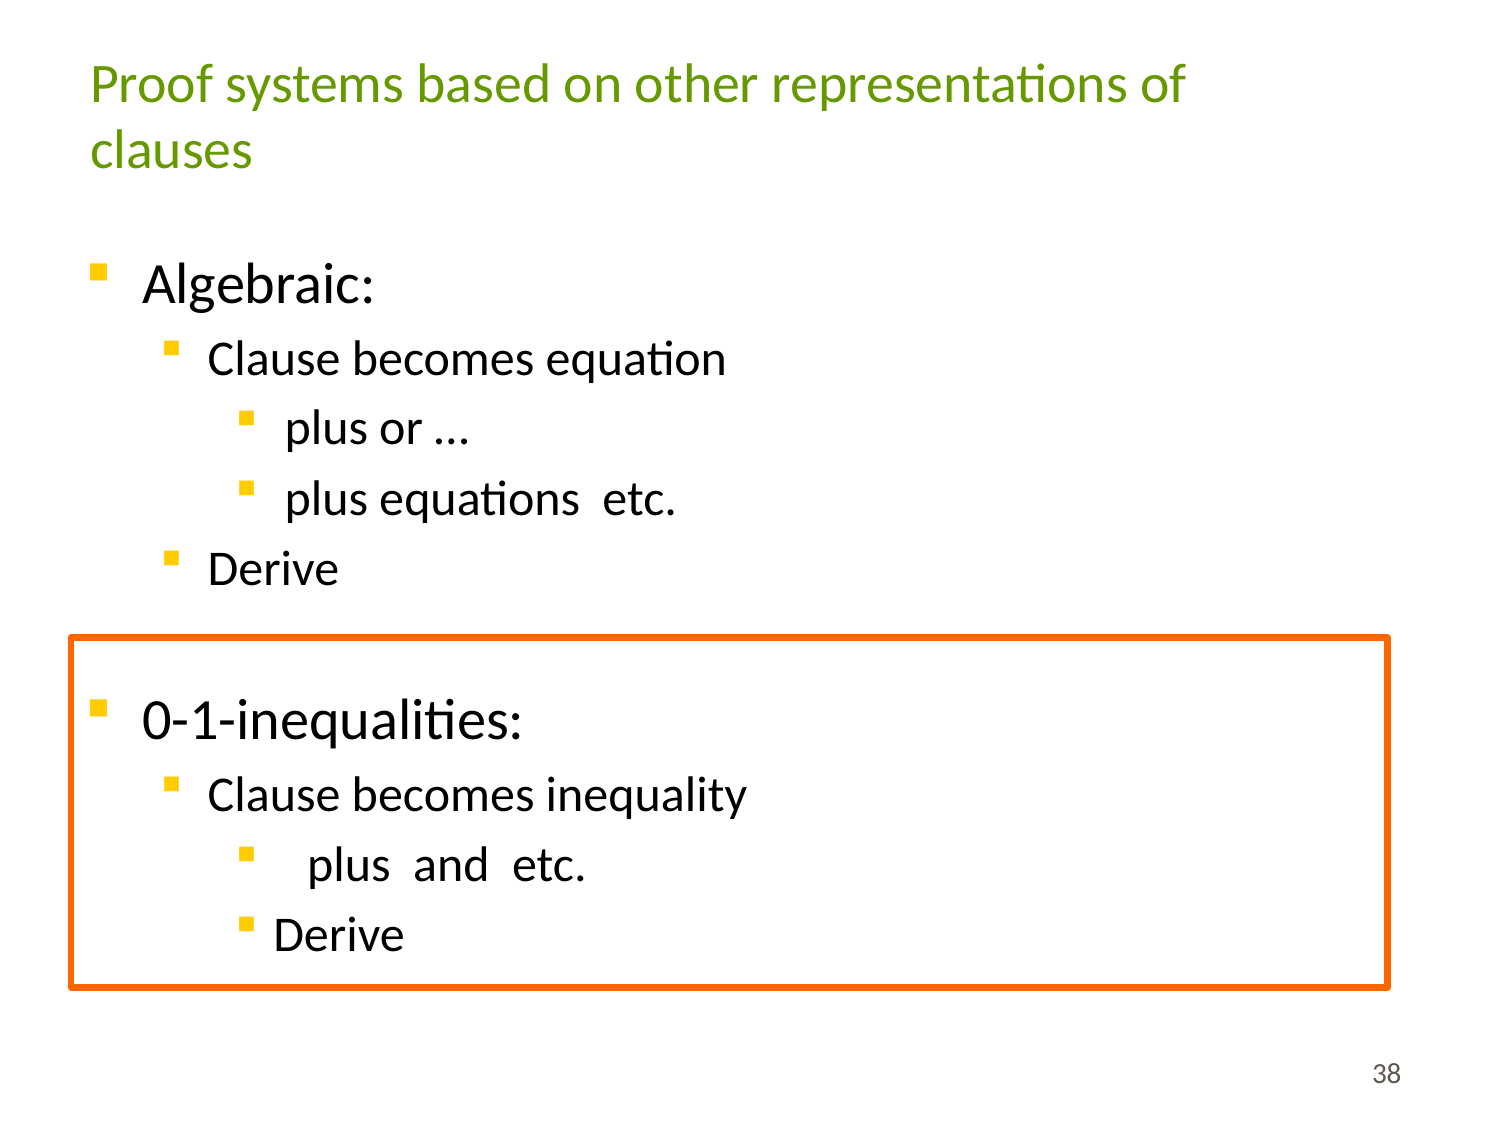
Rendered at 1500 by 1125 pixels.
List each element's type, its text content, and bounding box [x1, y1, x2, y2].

text_box [70, 637, 1388, 988]
title Proof systems based on other representations of clauses [75, 37, 1350, 188]
slide_number 38 [1104, 1037, 1417, 1097]
